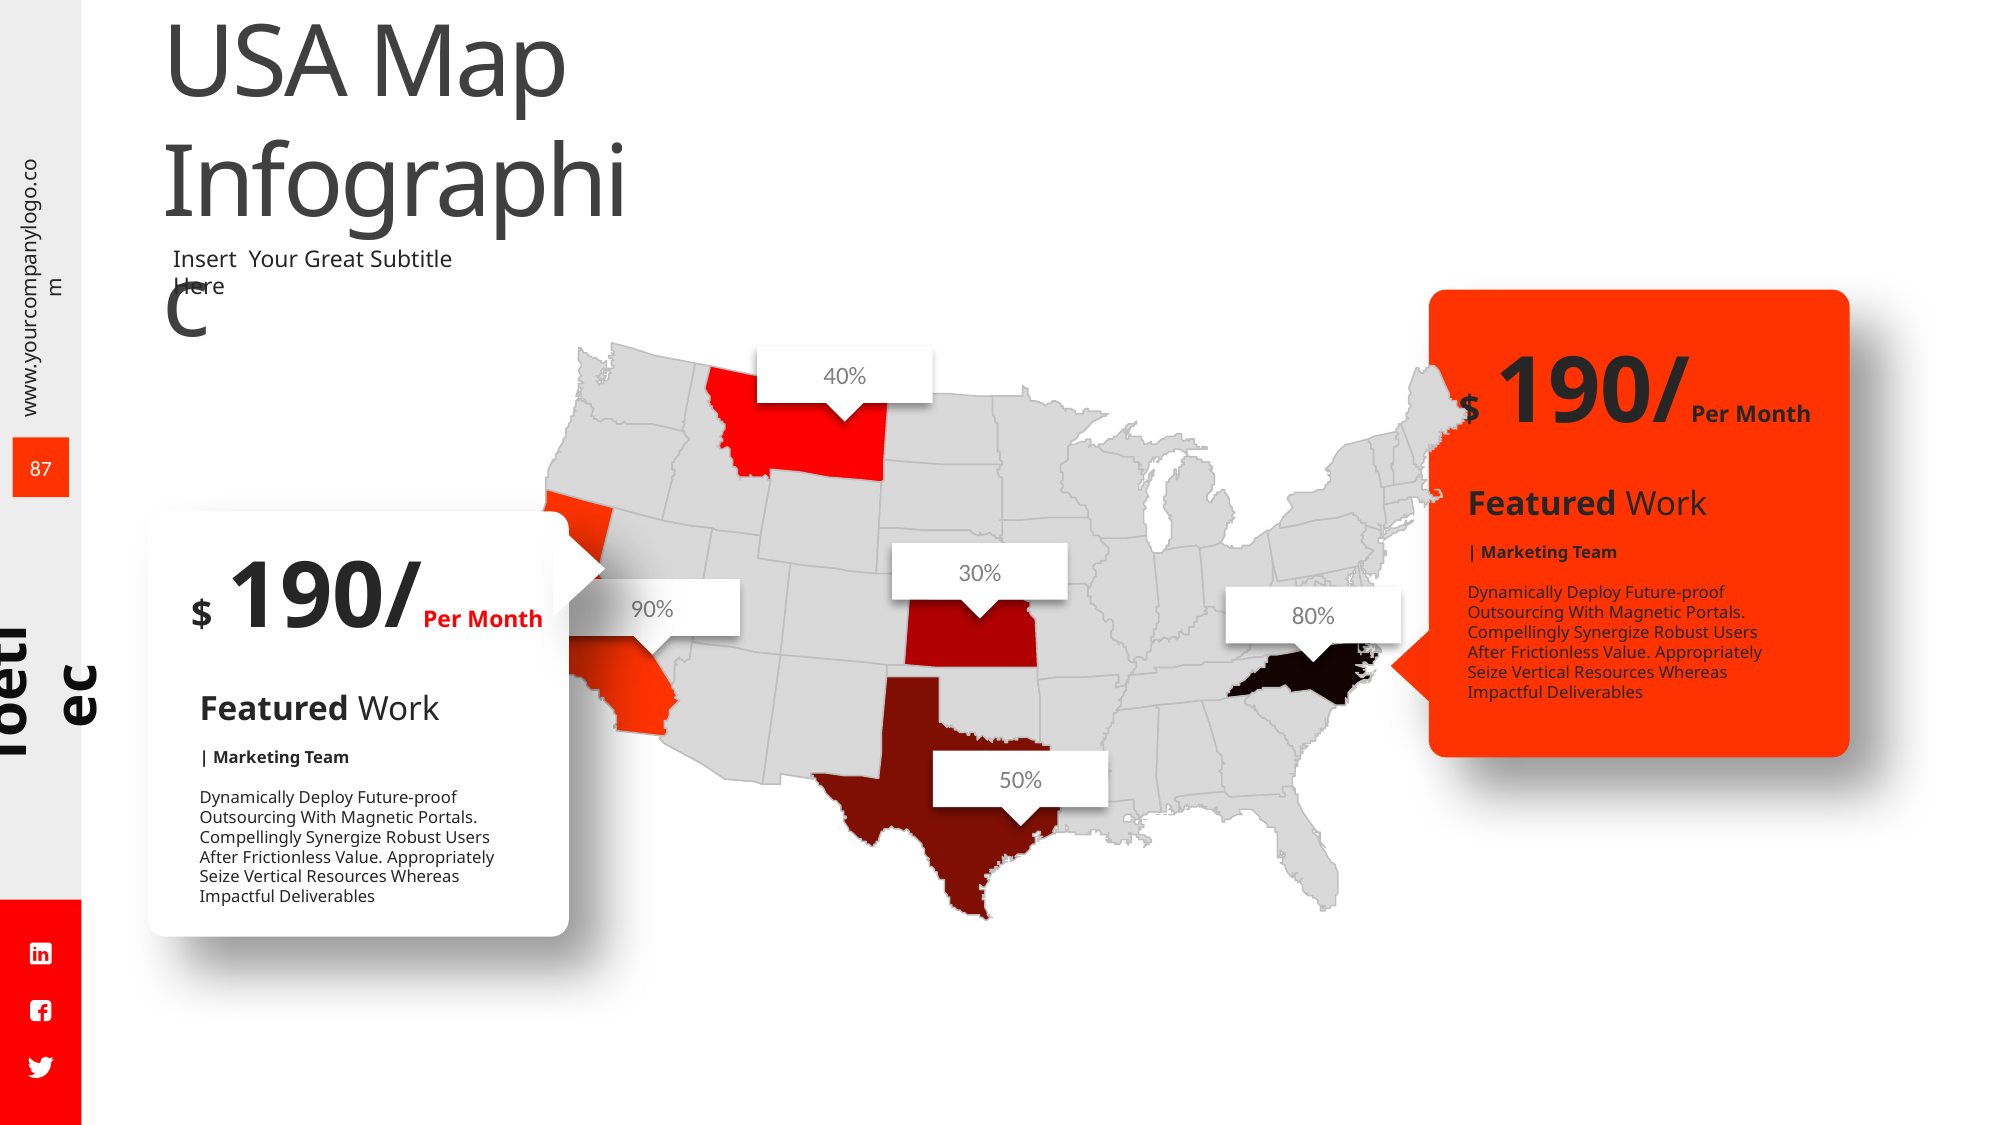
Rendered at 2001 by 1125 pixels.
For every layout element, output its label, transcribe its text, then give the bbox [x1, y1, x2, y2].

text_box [167, 528, 567, 917]
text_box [1390, 289, 1850, 758]
text_box USA Map Infographic [147, 116, 677, 236]
text_box Insert Your Great Subtitle Here [158, 237, 512, 307]
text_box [148, 511, 606, 937]
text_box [533, 342, 1467, 921]
slide_number 87 [12, 437, 69, 498]
